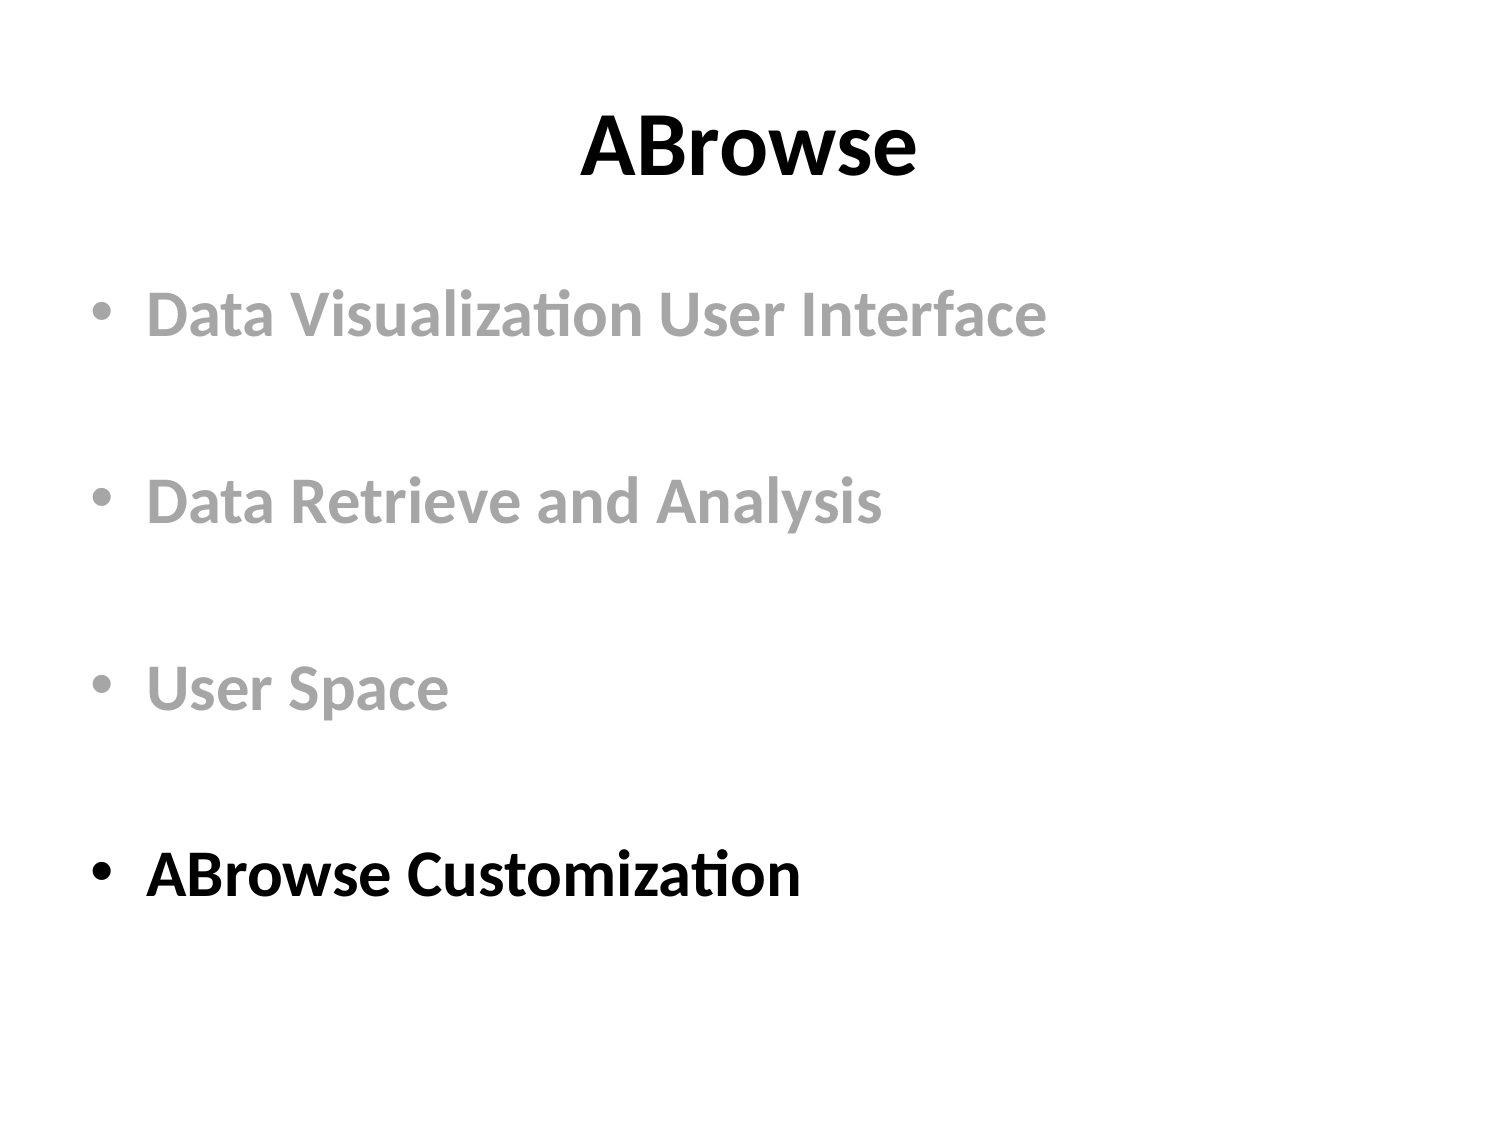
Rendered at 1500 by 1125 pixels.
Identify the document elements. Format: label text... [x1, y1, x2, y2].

title ABrowse [75, 45, 1425, 233]
list Data Visualization User Interface Data Retrieve and Analysis User Space ABrowse Customization [75, 262, 1425, 1005]
